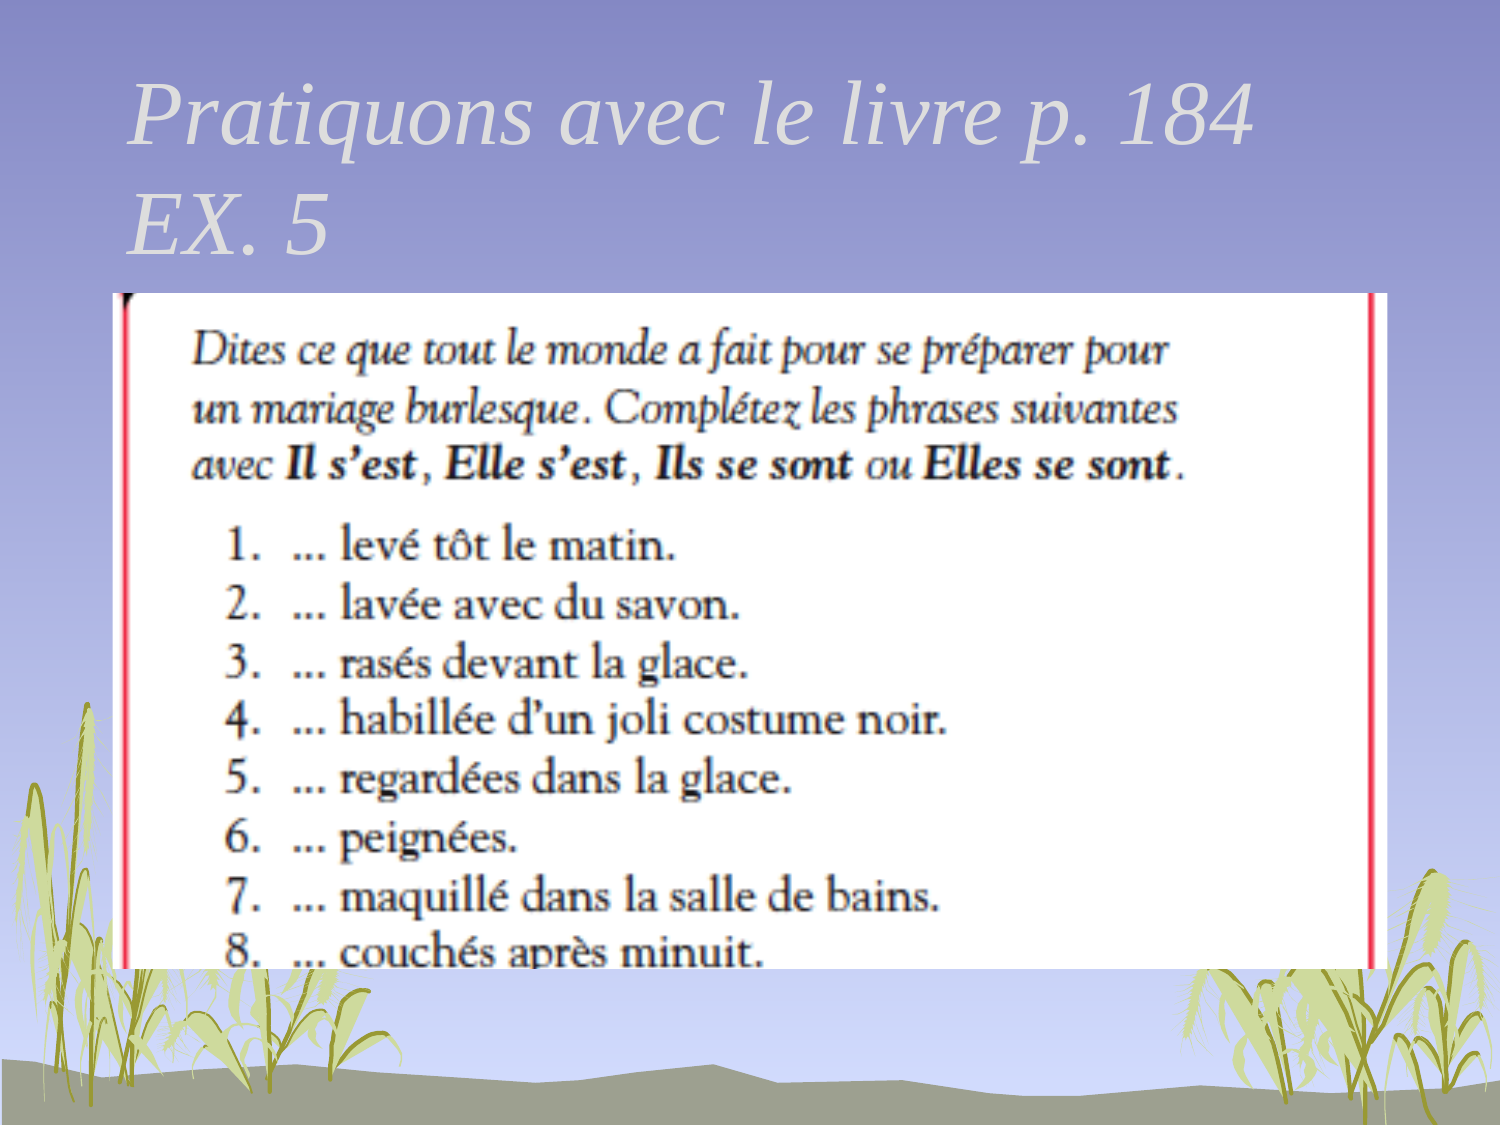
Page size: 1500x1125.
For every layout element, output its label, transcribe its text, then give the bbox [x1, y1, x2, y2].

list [112, 293, 1388, 969]
title Pratiquons avec le livre p. 184 EX. 5 [112, 68, 1388, 257]
